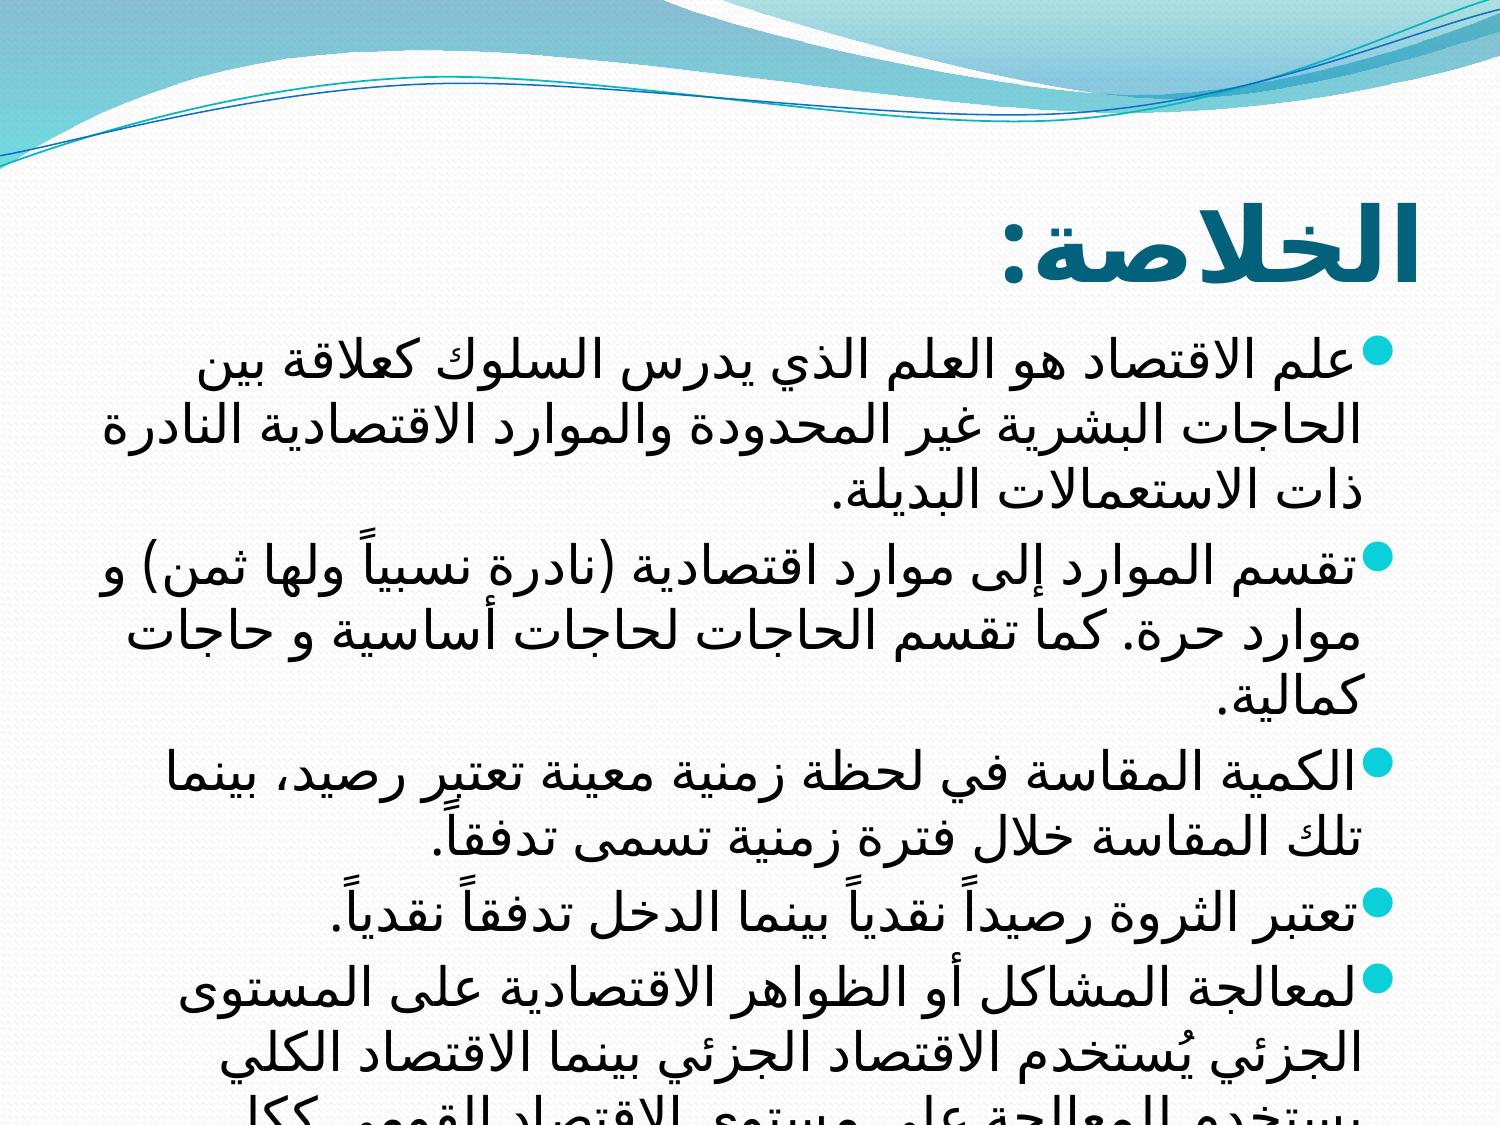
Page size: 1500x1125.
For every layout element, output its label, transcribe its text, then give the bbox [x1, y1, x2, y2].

footer [437, 1042, 988, 1103]
list علم الاقتصاد هو العلم الذي يدرس السلوك كعلاقة بين الحاجات البشرية غير المحدودة والموارد الاقتصادية النادرة ذات الاستعمالات البديلة. تقسم الموارد إلى موارد اقتصادية (نادرة نسبياً ولها ثمن) و موارد حرة. كما تقسم الحاجات لحاجات أساسية و حاجات كمالية. الكمية المقاسة في لحظة زمنية معينة تعتبر رصيد، بينما تلك المقاسة خلال فترة زمنية تسمى تدفقاً. تعتبر الثروة رصيداً نقدياً بينما الدخل تدفقاً نقدياً. لمعالجة المشاكل أو الظواهر الاقتصادية على المستوى الجزئي يُستخدم الاقتصاد الجزئي بينما الاقتصاد الكلي يستخدم للمعالجة على مستوى الاقتصاد القومي ككل. [75, 317, 1425, 1038]
title الخلاصة: [75, 115, 1425, 303]
